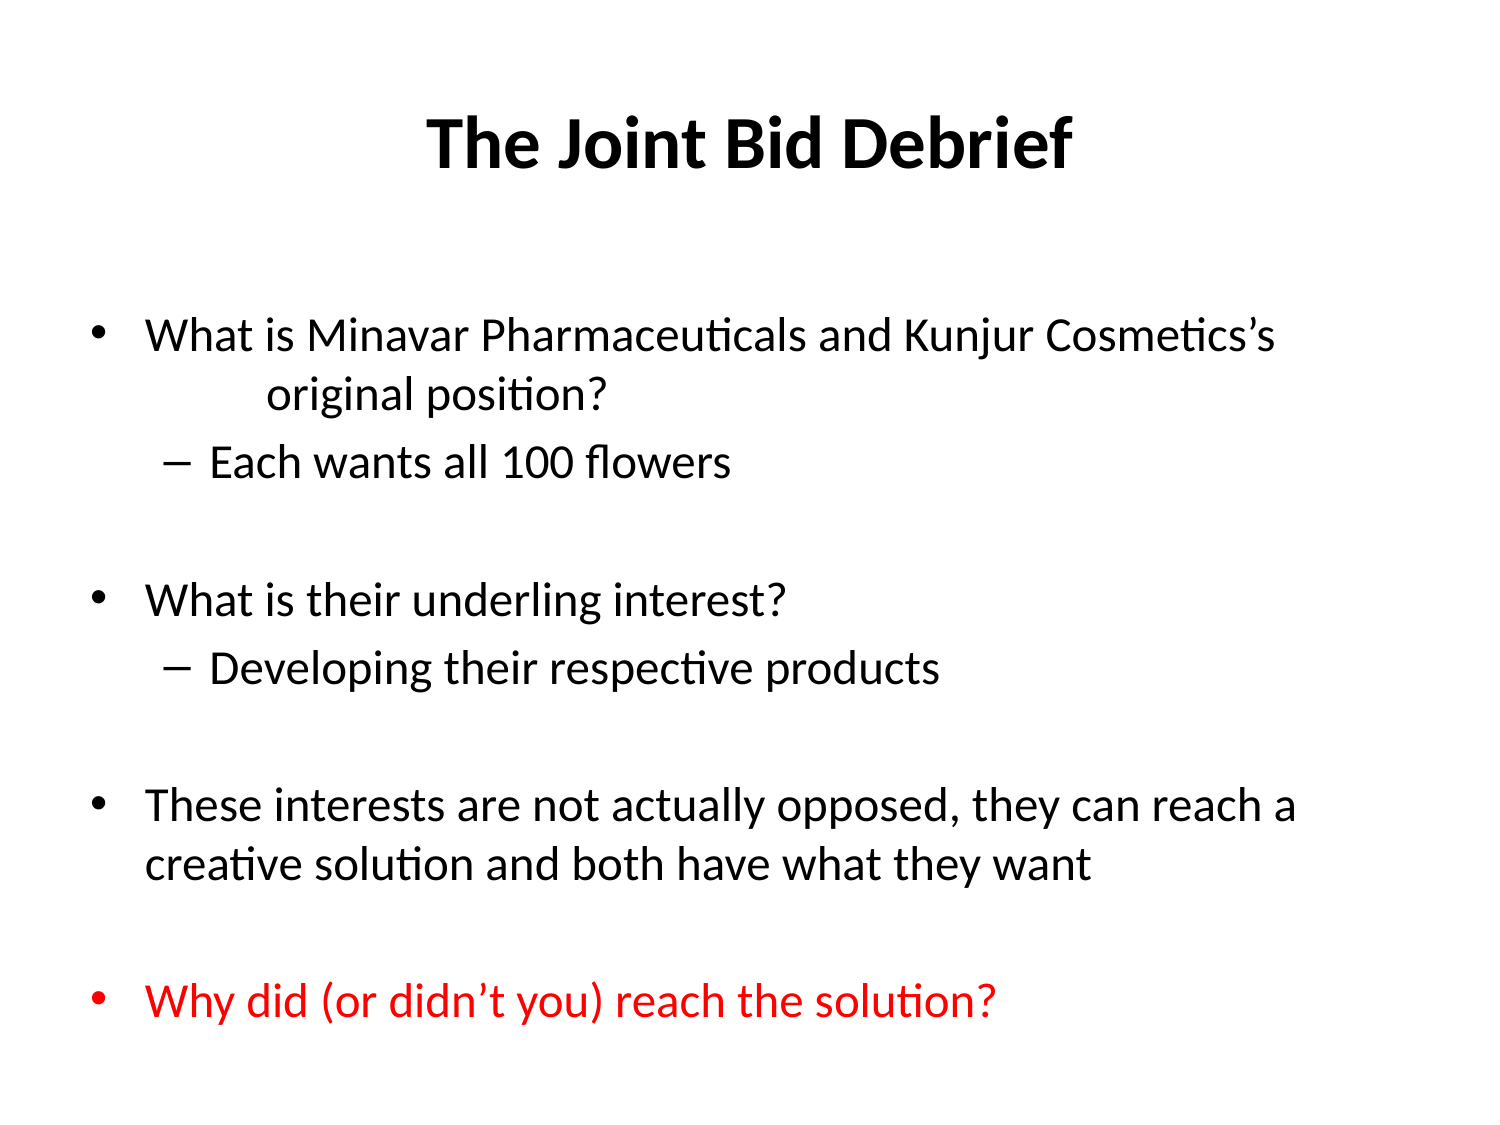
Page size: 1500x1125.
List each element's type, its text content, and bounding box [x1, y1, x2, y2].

title The Joint Bid Debrief [75, 45, 1425, 233]
list What is Minavar Pharmaceuticals and Kunjur Cosmetics’s original position? Each wants all 100 flowers What is their underling interest? Developing their respective products These interests are not actually opposed, they can reach a creative solution and both have what they want Why did (or didn’t you) reach the solution? [75, 295, 1425, 1038]
